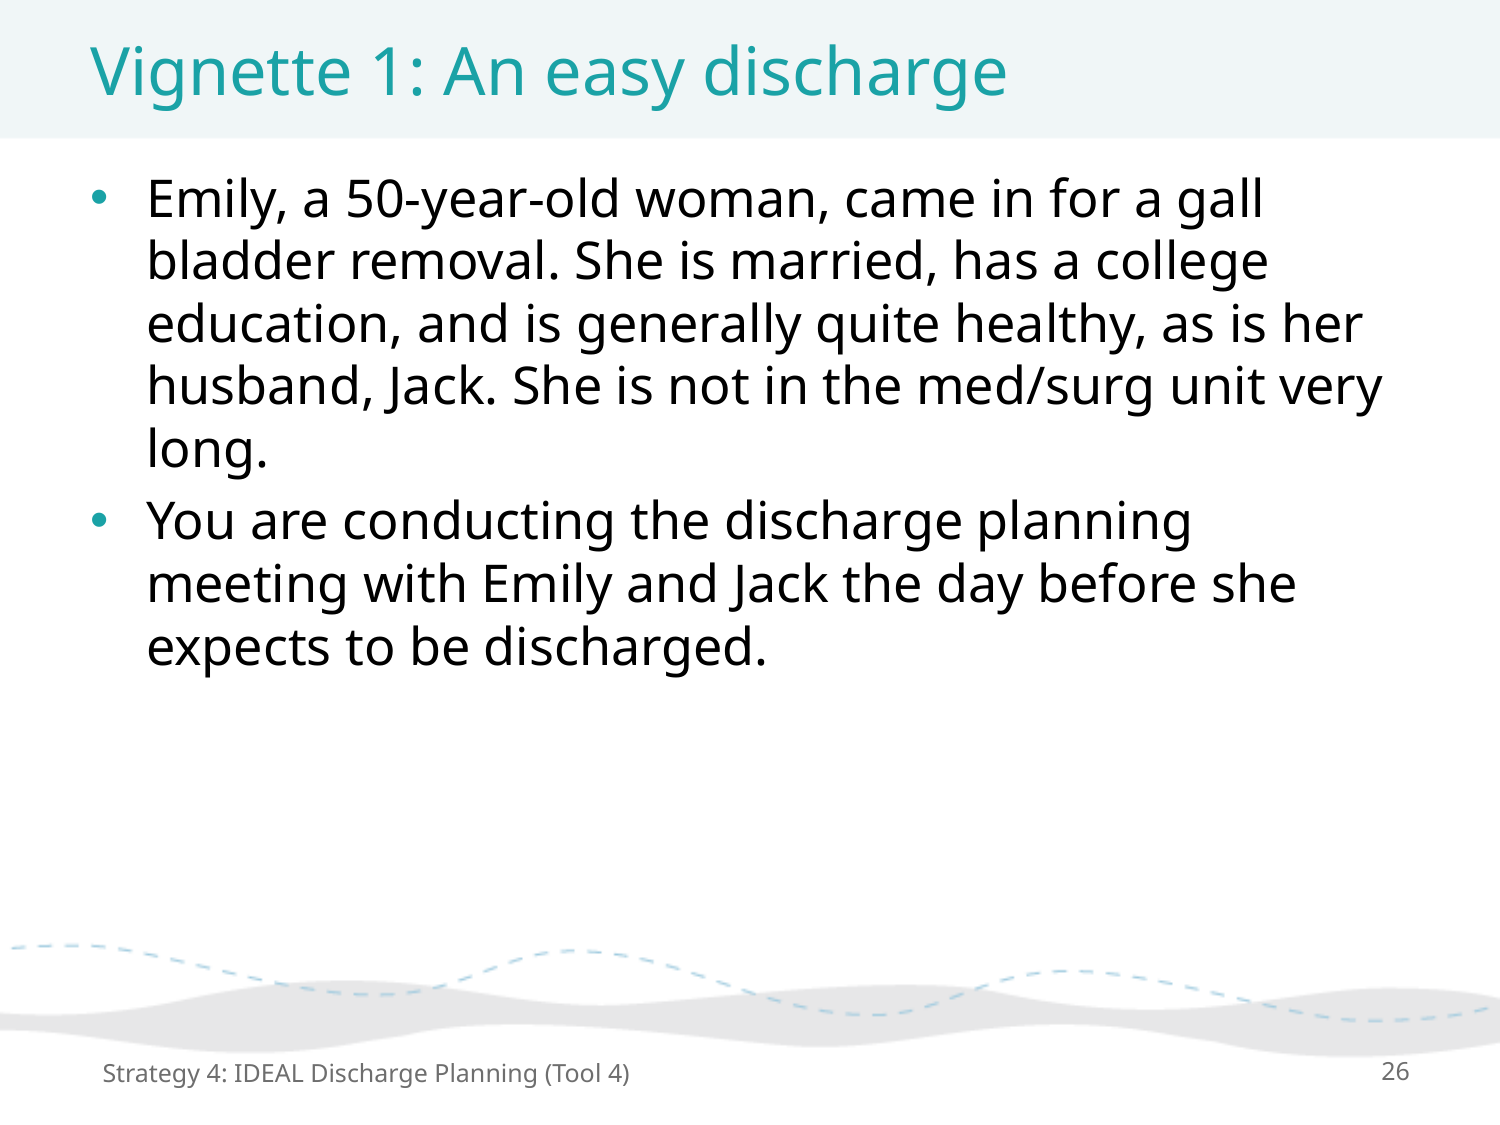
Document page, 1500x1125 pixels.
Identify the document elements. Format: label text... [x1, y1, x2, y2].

slide_number 26 [1074, 1042, 1425, 1103]
list Emily, a 50-year-old woman, came in for a gall bladder removal. She is married, has a college education, and is generally quite healthy, as is her husband, Jack. She is not in the med/surg unit very long. You are conducting the discharge planning meeting with Emily and Jack the day before she expects to be discharged. [75, 157, 1425, 900]
picture [0, 0, 1500, 1125]
title Vignette 1: An easy discharge [75, 0, 1425, 138]
footer Strategy 4: IDEAL Discharge Planning (Tool 4) [87, 1042, 763, 1103]
